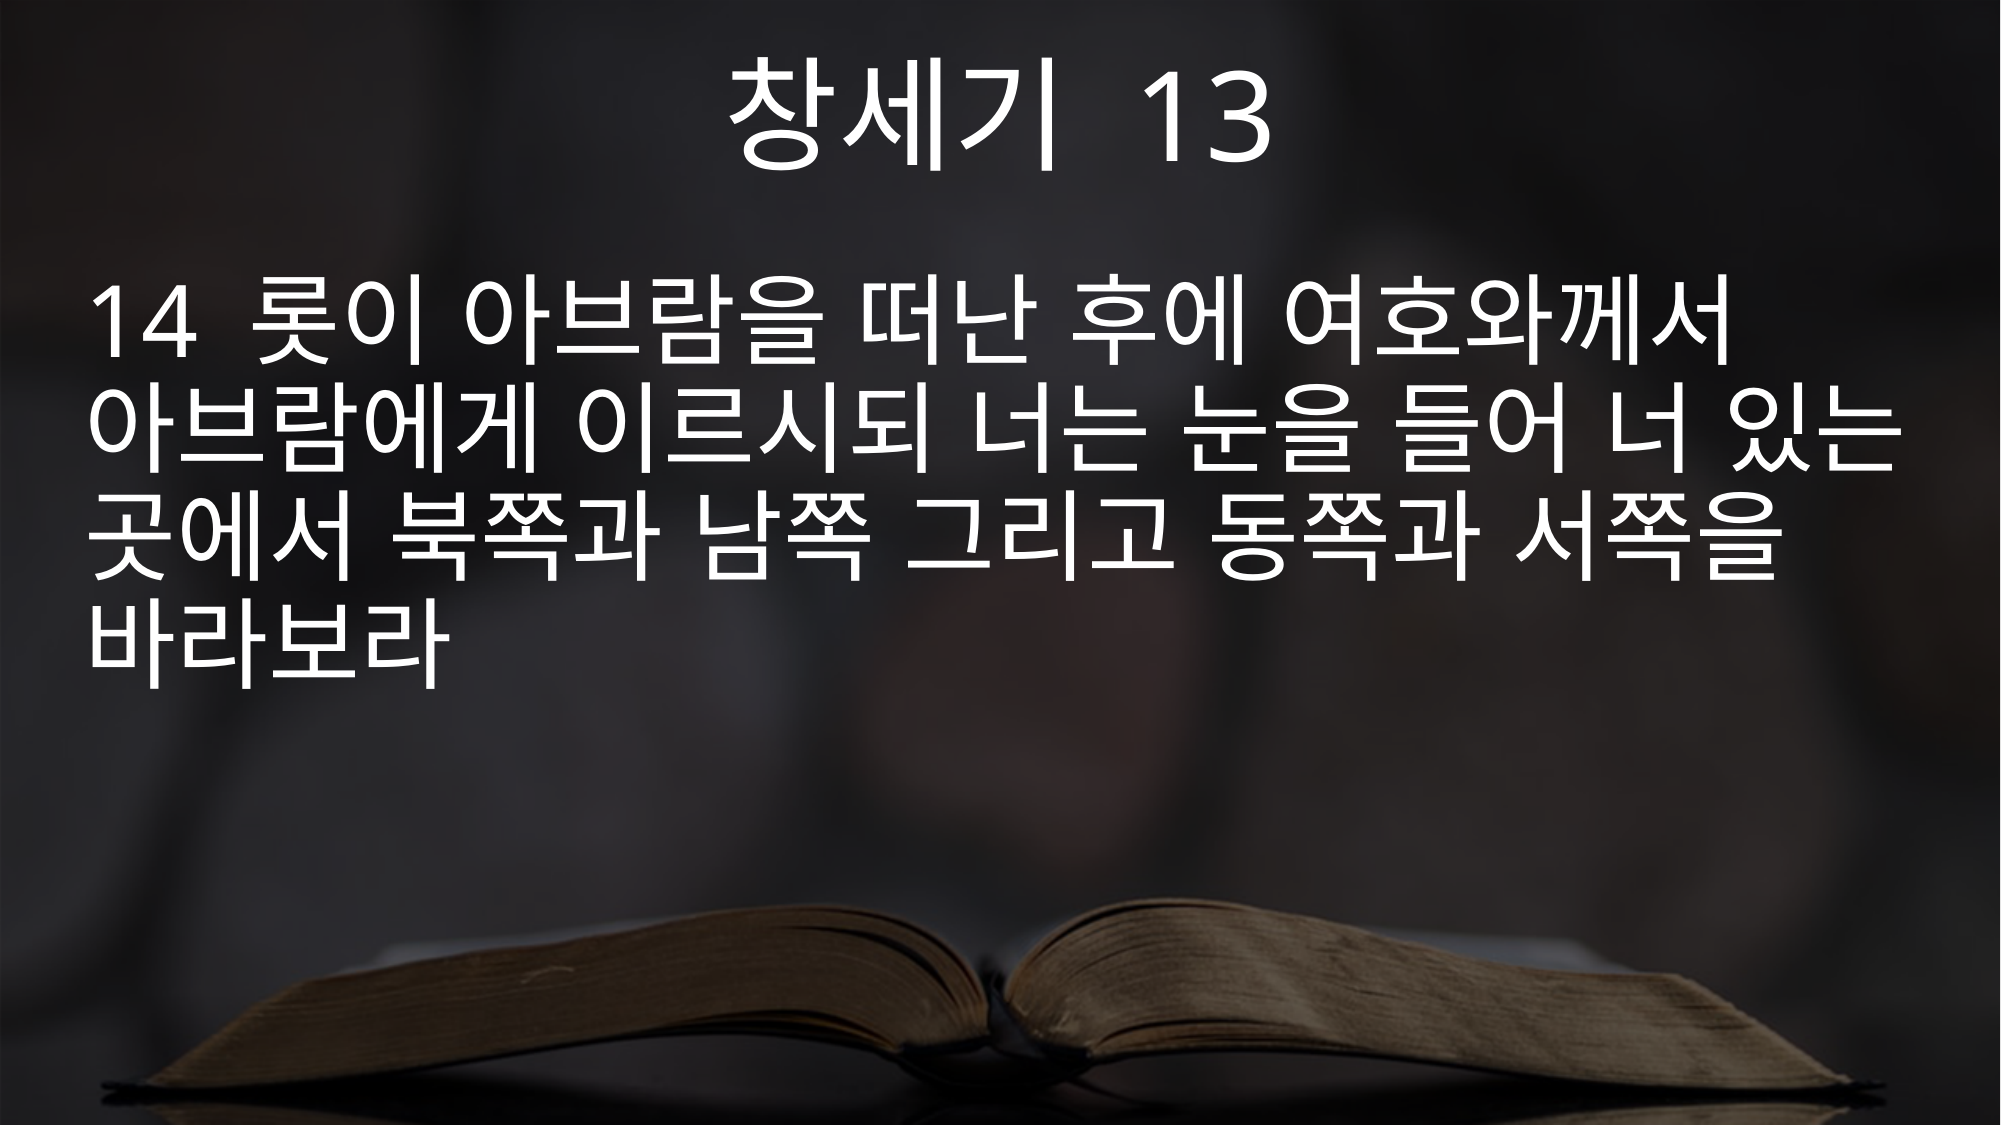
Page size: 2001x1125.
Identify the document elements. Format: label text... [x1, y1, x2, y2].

list 14 롯이 아브람을 떠난 후에 여호와께서 아브람에게 이르시되 너는 눈을 들어 너 있는 곳에서 북쪽과 남쪽 그리고 동쪽과 서쪽을 바라보라 [69, 263, 1953, 423]
picture [0, 0, 2001, 1125]
footer 창세기 13 [0, 32, 2000, 192]
